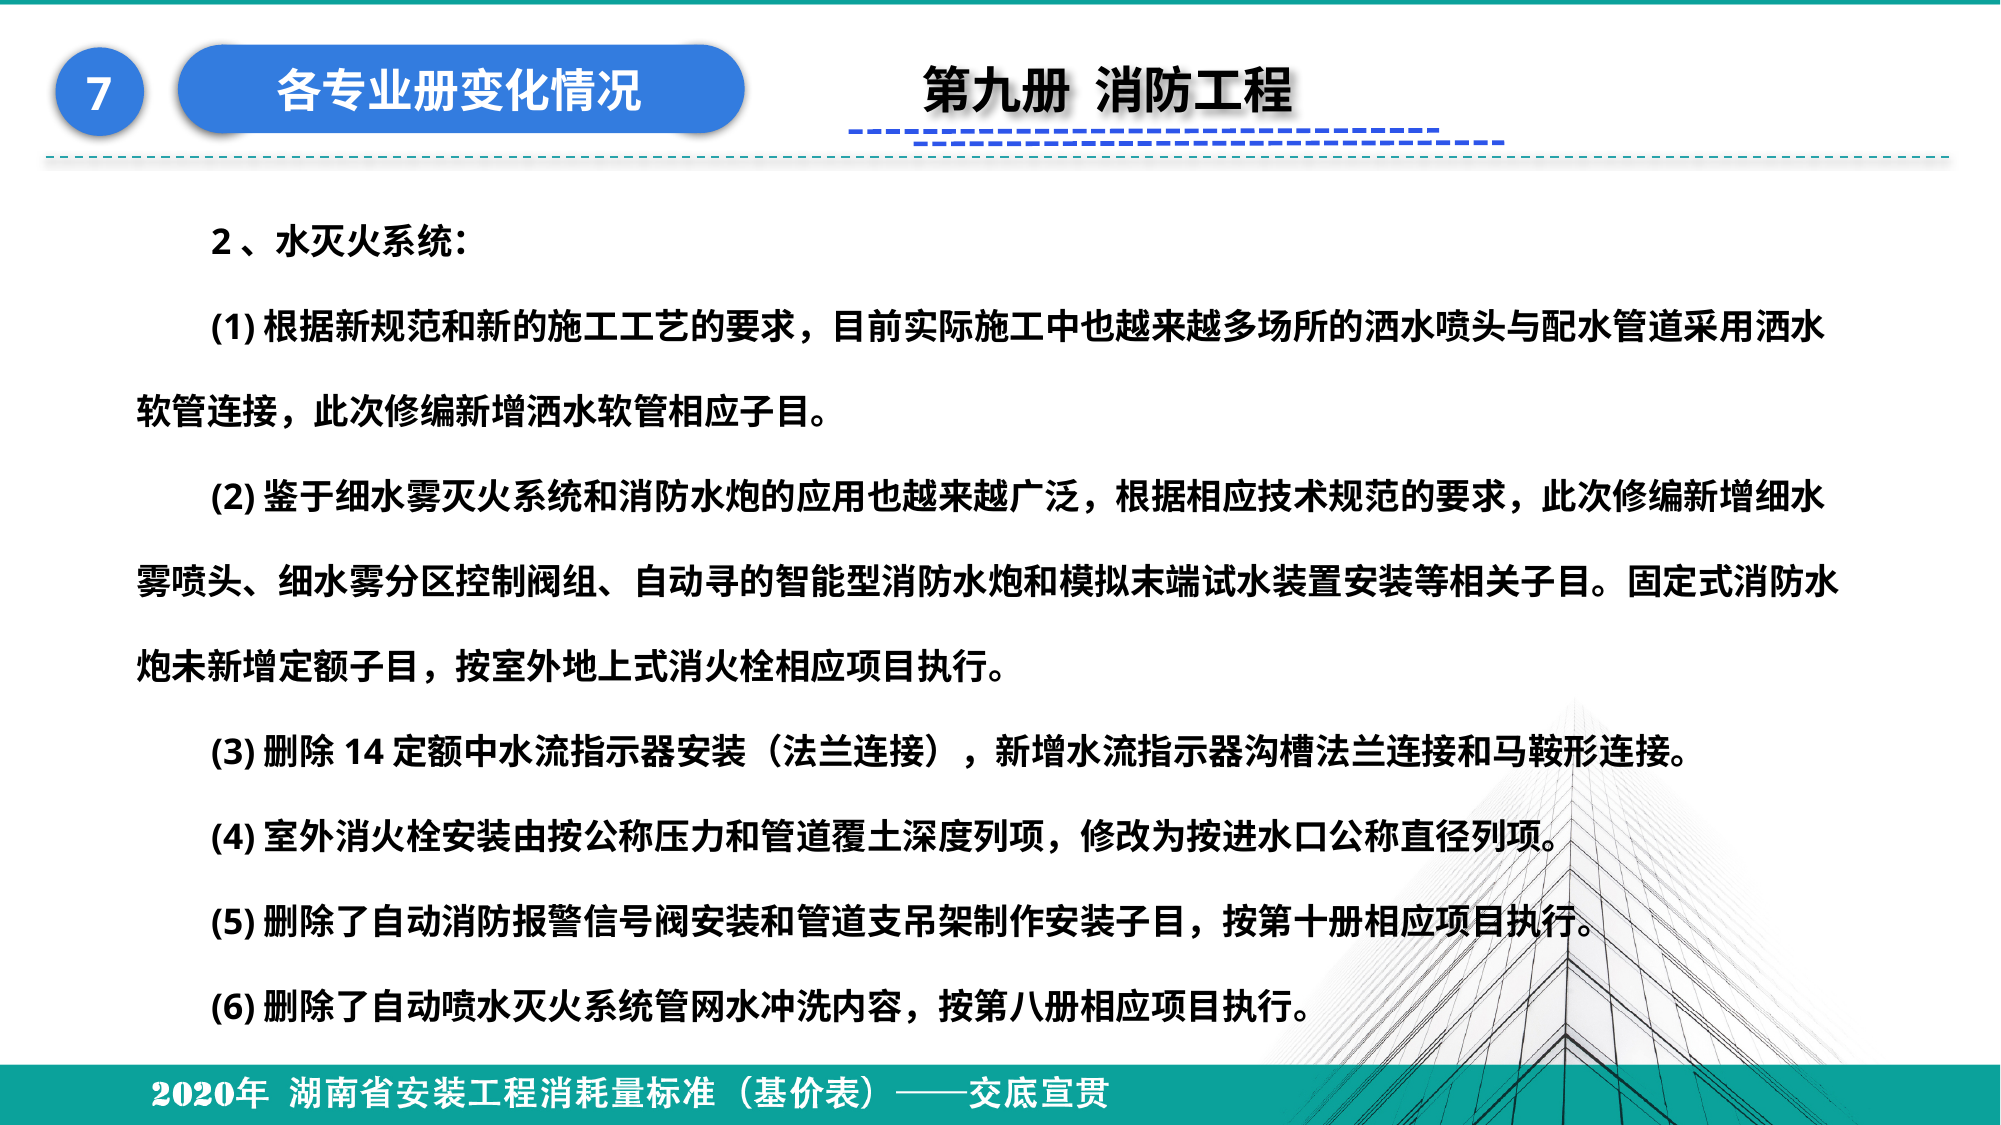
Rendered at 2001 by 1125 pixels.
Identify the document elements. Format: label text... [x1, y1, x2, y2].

text_box 2、水灭火系统： (1)根据新规范和新的施工工艺的要求，目前实际施工中也越来越多场所的洒水喷头与配水管道采用洒水软管连接，此次修编新增洒水软管相应子目。 (2)鉴于细水雾灭火系统和消防水炮的应用也越来越广泛，根据相应技术规范的要求，此次修编新增细水雾喷头、细水雾分区控制阀组、自动寻的智能型消防水炮和模拟末端试水装置安装等相关子目。固定式消防水炮未新增定额子目，按室外地上式消火栓相应项目执行。 (3)删除14定额中水流指示器安装（法兰连接），新增水流指示器沟槽法兰连接和马鞍形连接。 (4)室外消火栓安装由按公称压力和管道覆土深度列项，修改为按进水口公称直径列项。 (5)删除了自动消防报警信号阀安装和管道支吊架制作安装子目，按第十册相应项目执行。 (6)删除了自动喷水灭火系统管网水冲洗内容，按第八册相应项目执行。 [121, 169, 1864, 1035]
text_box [45, 44, 1955, 158]
picture [0, 0, 2001, 1125]
slide_number [1918, 0, 2000, 52]
